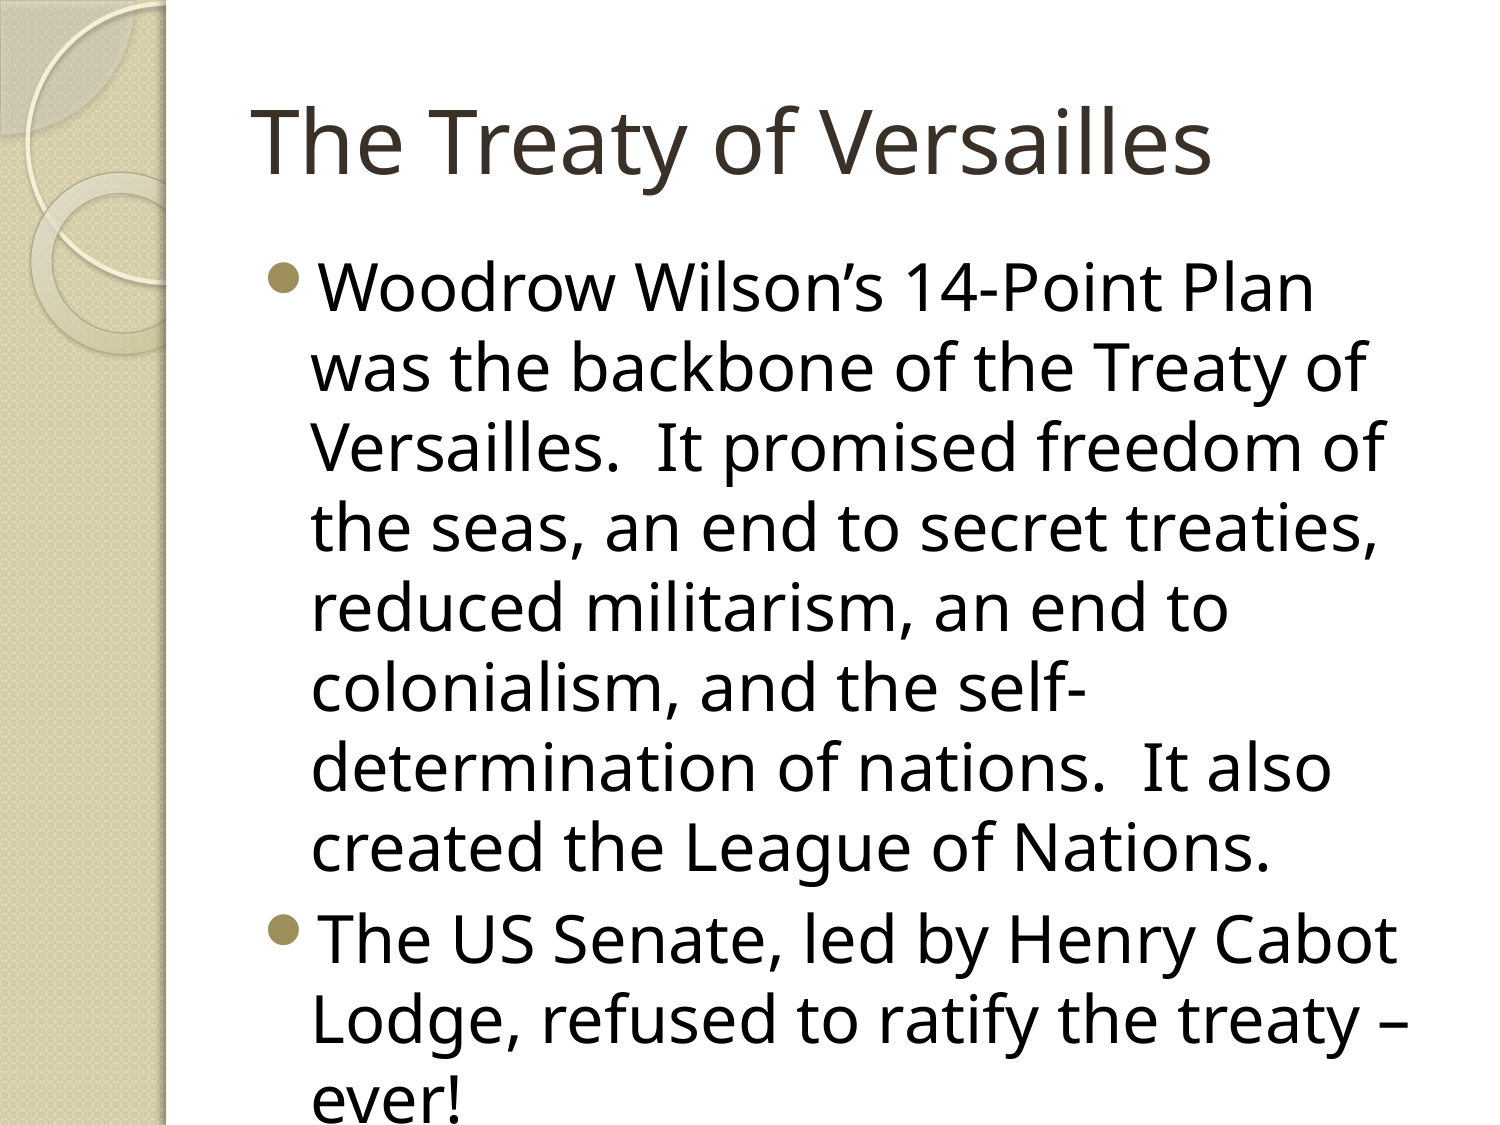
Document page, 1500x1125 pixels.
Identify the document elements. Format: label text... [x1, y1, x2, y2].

list Woodrow Wilson’s 14-Point Plan was the backbone of the Treaty of Versailles. It promised freedom of the seas, an end to secret treaties, reduced militarism, an end to colonialism, and the self-determination of nations. It also created the League of Nations. The US Senate, led by Henry Cabot Lodge, refused to ratify the treaty – ever! [235, 237, 1466, 1025]
title The Treaty of Versailles [235, 45, 1466, 233]
